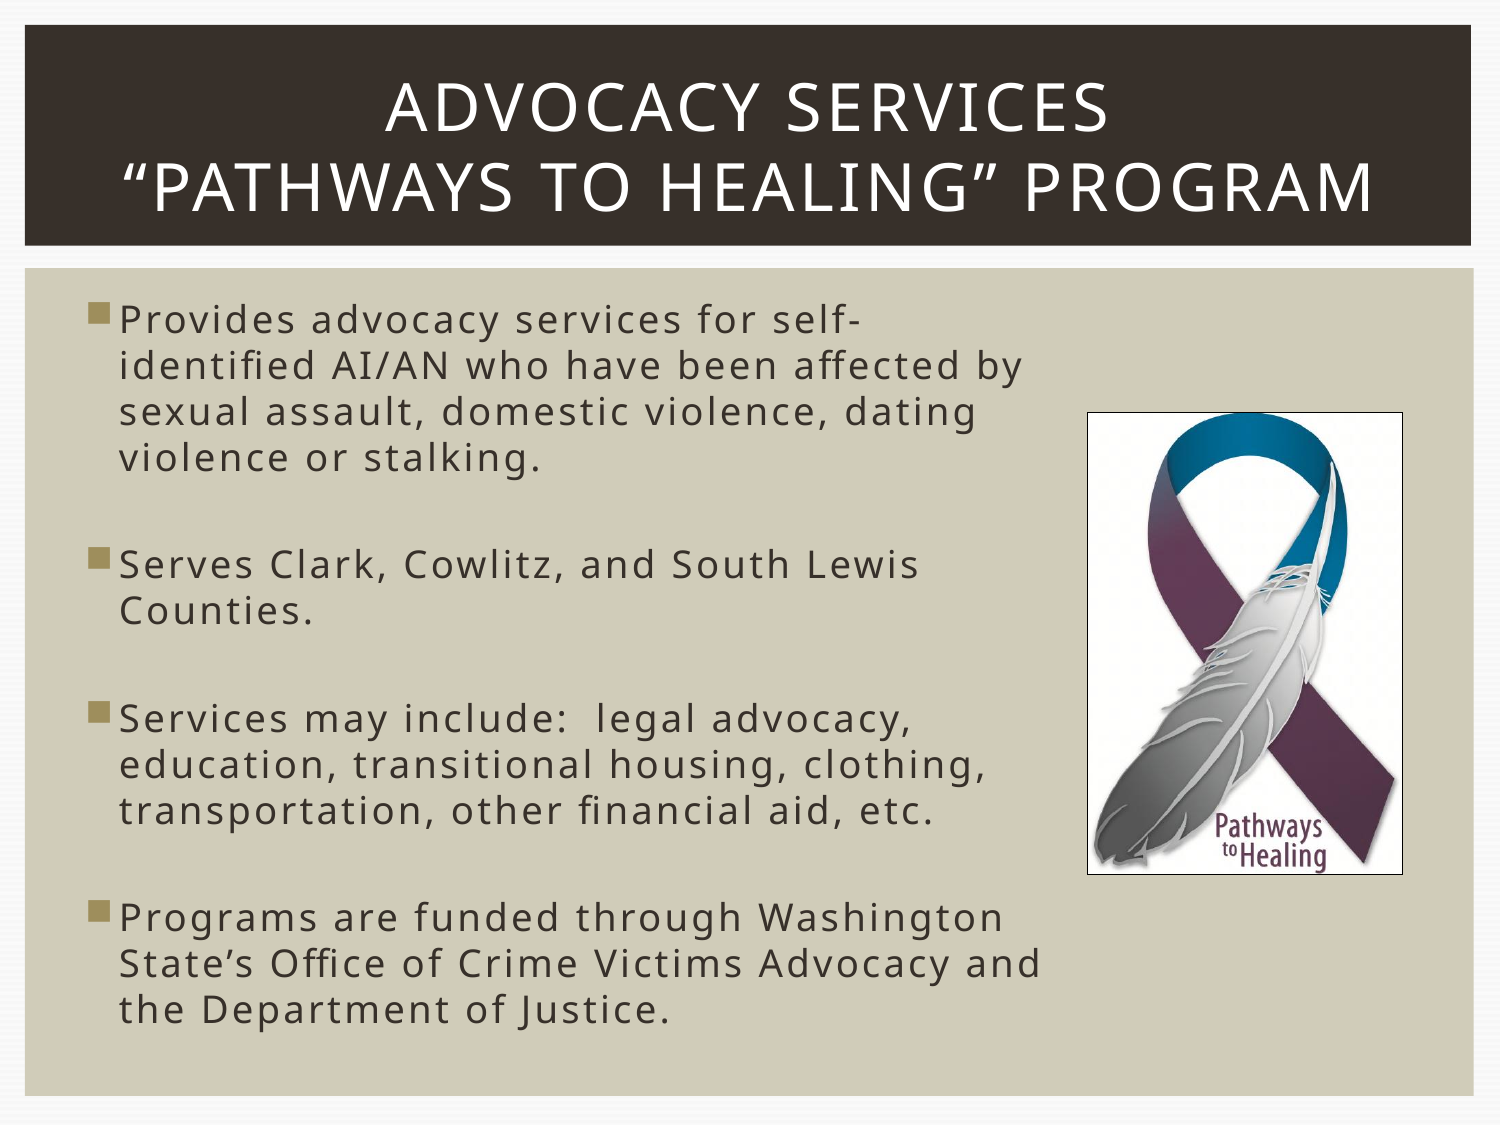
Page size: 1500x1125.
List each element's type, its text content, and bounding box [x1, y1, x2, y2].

title Advocacy services “Pathways to Healing” Program [62, 58, 1438, 232]
list Provides advocacy services for self-identified AI/AN who have been affected by sexual assault, domestic violence, dating violence or stalking. Serves Clark, Cowlitz, and South Lewis Counties. Services may include: legal advocacy, education, transitional housing, clothing, transportation, other financial aid, etc. Programs are funded through Washington State’s Office of Crime Victims Advocacy and the Department of Justice. [62, 287, 1063, 1049]
picture [1087, 412, 1403, 875]
